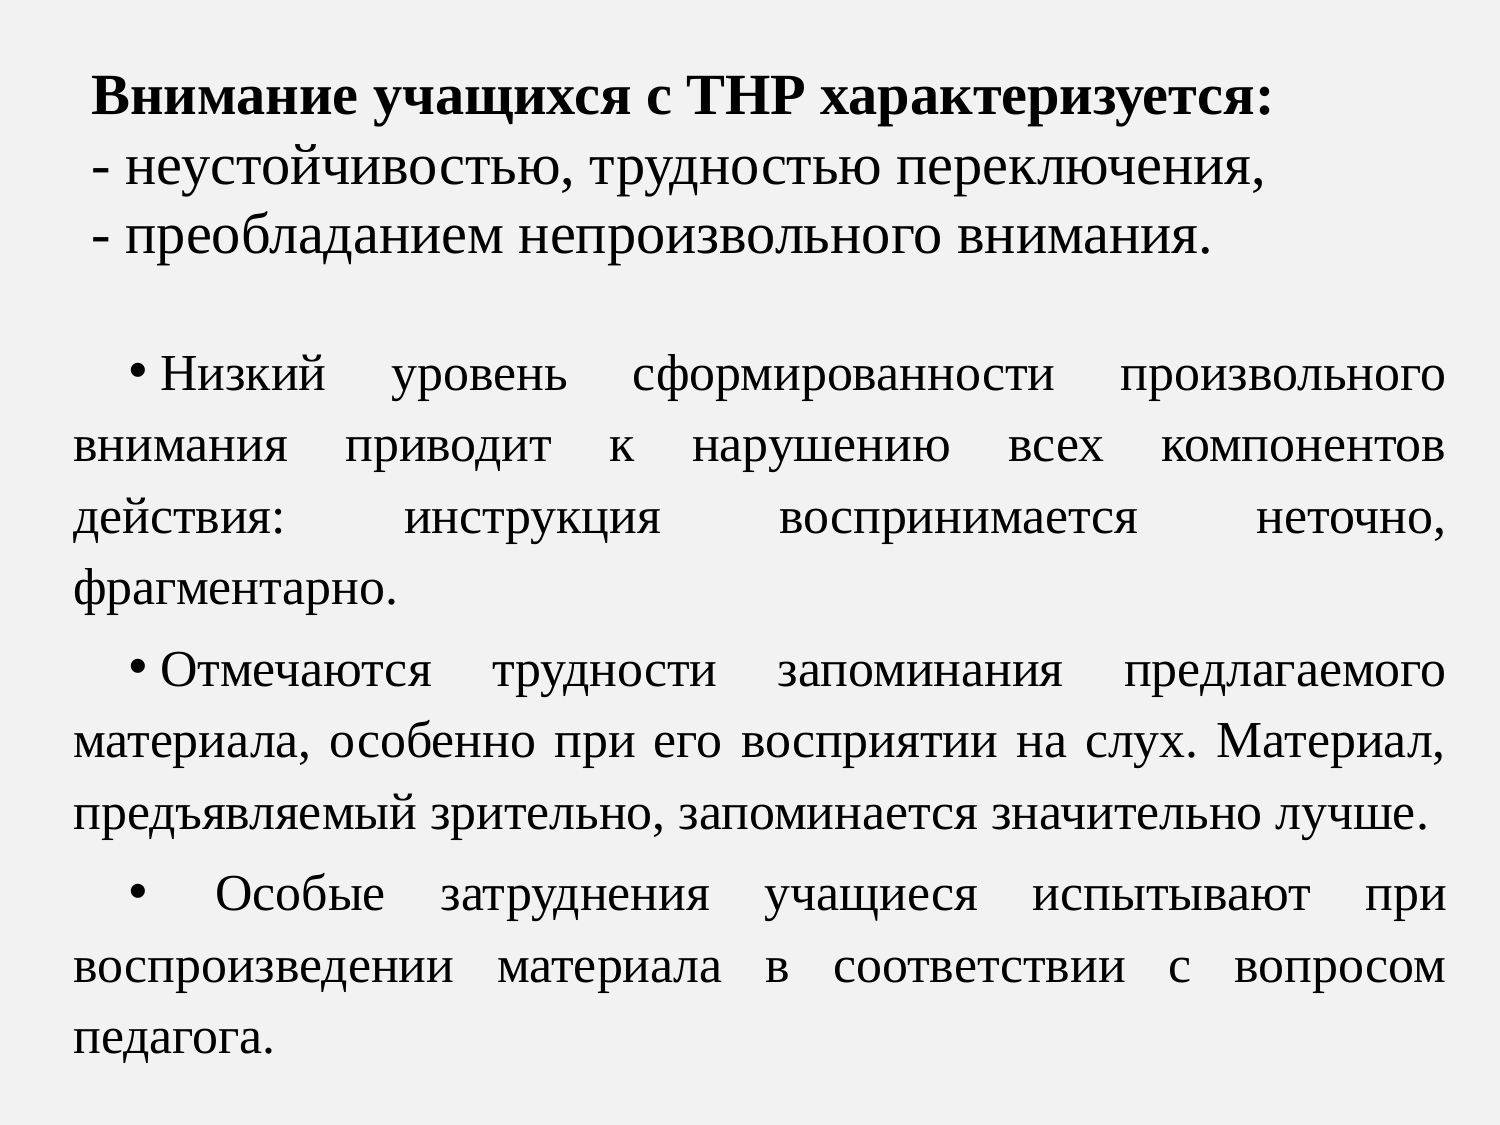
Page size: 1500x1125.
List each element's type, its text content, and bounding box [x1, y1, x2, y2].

title Внимание учащихся с ТНР характеризуется: - неустойчивостью, трудностью переключения, - преобладанием непроизвольного внимания. [76, 42, 1427, 279]
list Низкий уровень сформированности произвольного внимания приводит к нарушению всех компонентов действия: инструкция воспринимается неточно, фрагментарно. Отмечаются трудности запоминания предлагаемого материала, особенно при его восприятии на слух. Материал, предъявляемый зрительно, запоминается значительно лучше. Особые затруднения учащиеся испытывают при воспроизведении материала в соответствии с вопросом педагога. [4, 321, 1463, 1125]
